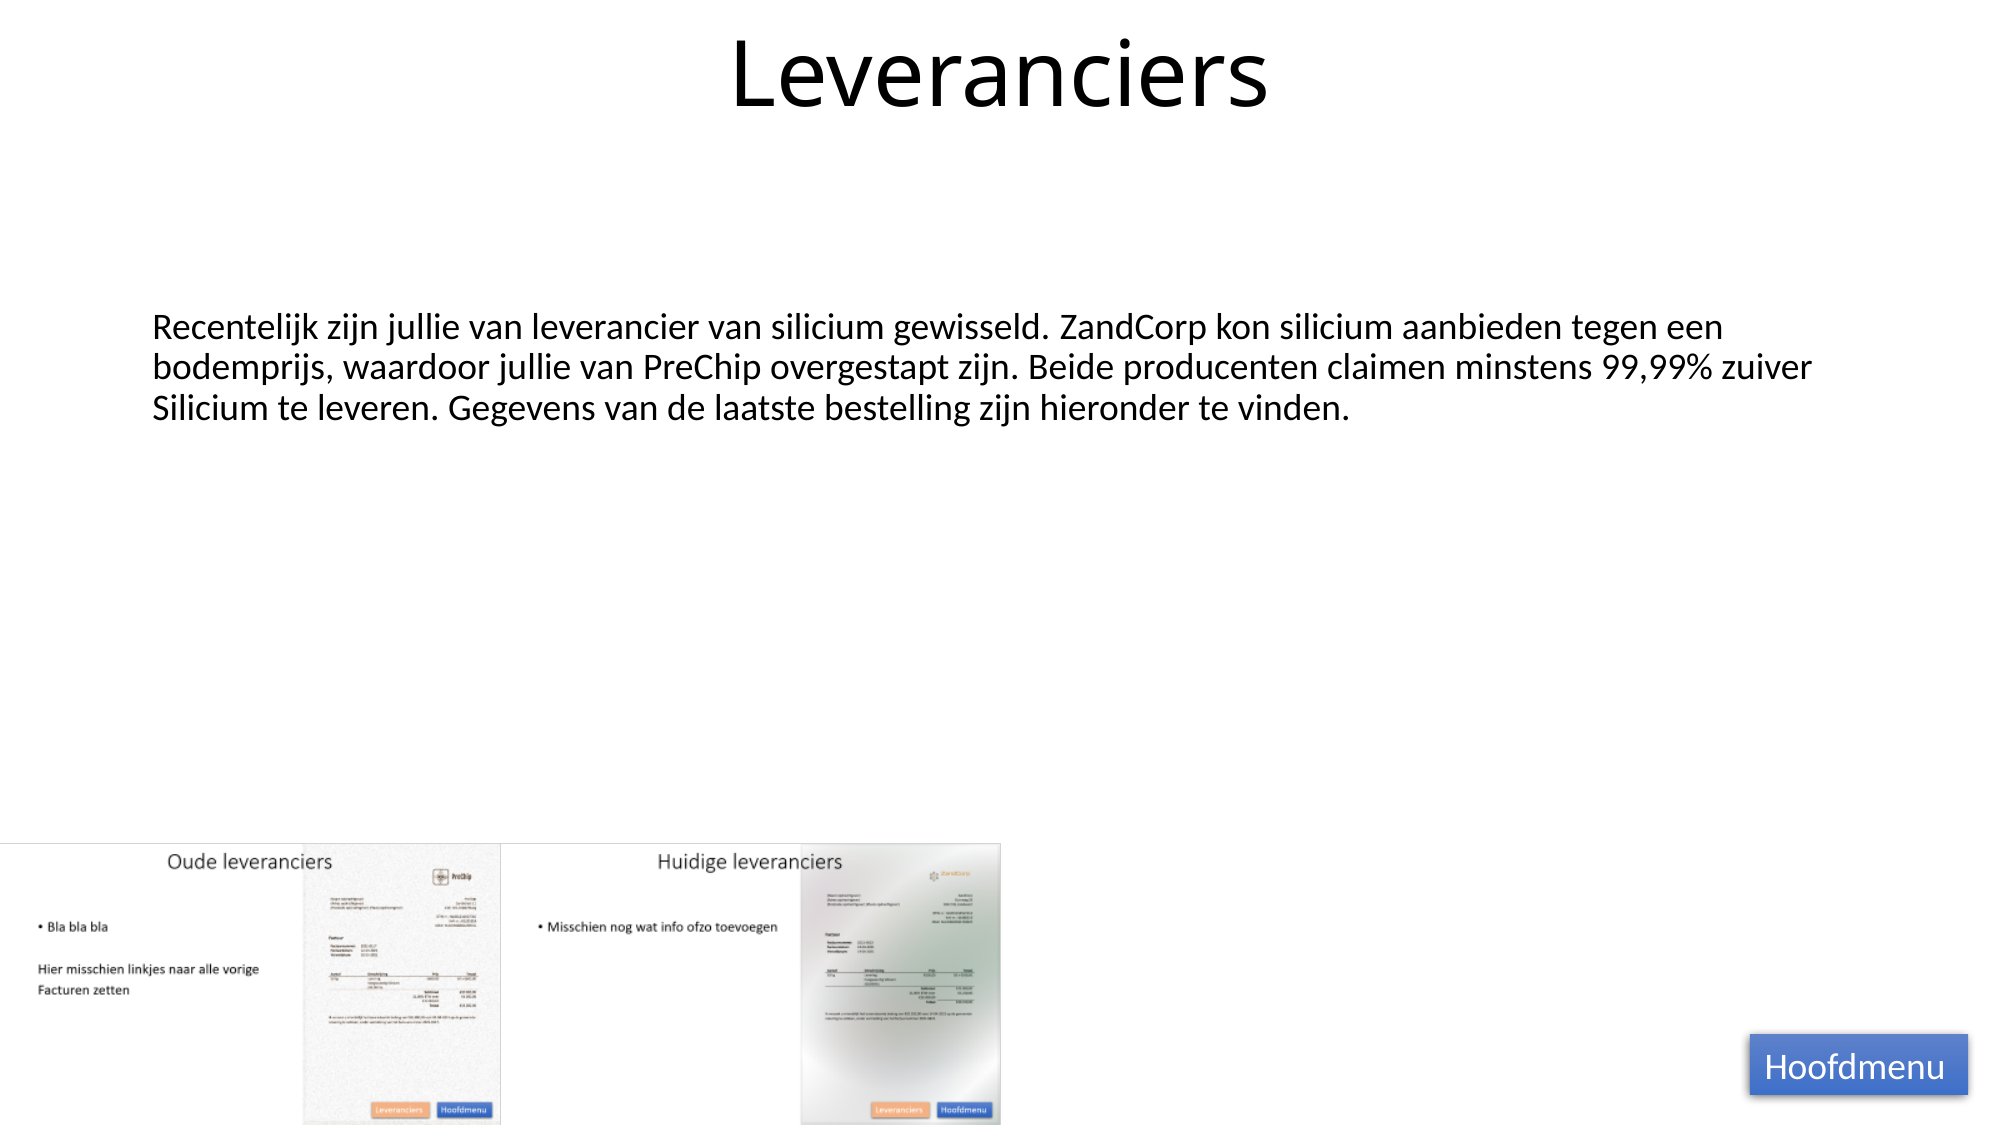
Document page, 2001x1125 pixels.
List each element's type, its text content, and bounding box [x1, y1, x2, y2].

text_box Hoofdmenu [1749, 1034, 1969, 1095]
list Recentelijk zijn jullie van leverancier van silicium gewisseld. ZandCorp kon silicium aanbieden tegen een bodemprijs, waardoor jullie van PreChip overgestapt zijn. Beide producenten claimen minstens 99,99% zuiver Silicium te leveren. Gegevens van de laatste bestelling zijn hieronder te vinden. [137, 299, 1863, 1014]
title Leveranciers [137, 3, 1863, 152]
picture [0, 844, 500, 1125]
picture [501, 844, 1000, 1125]
